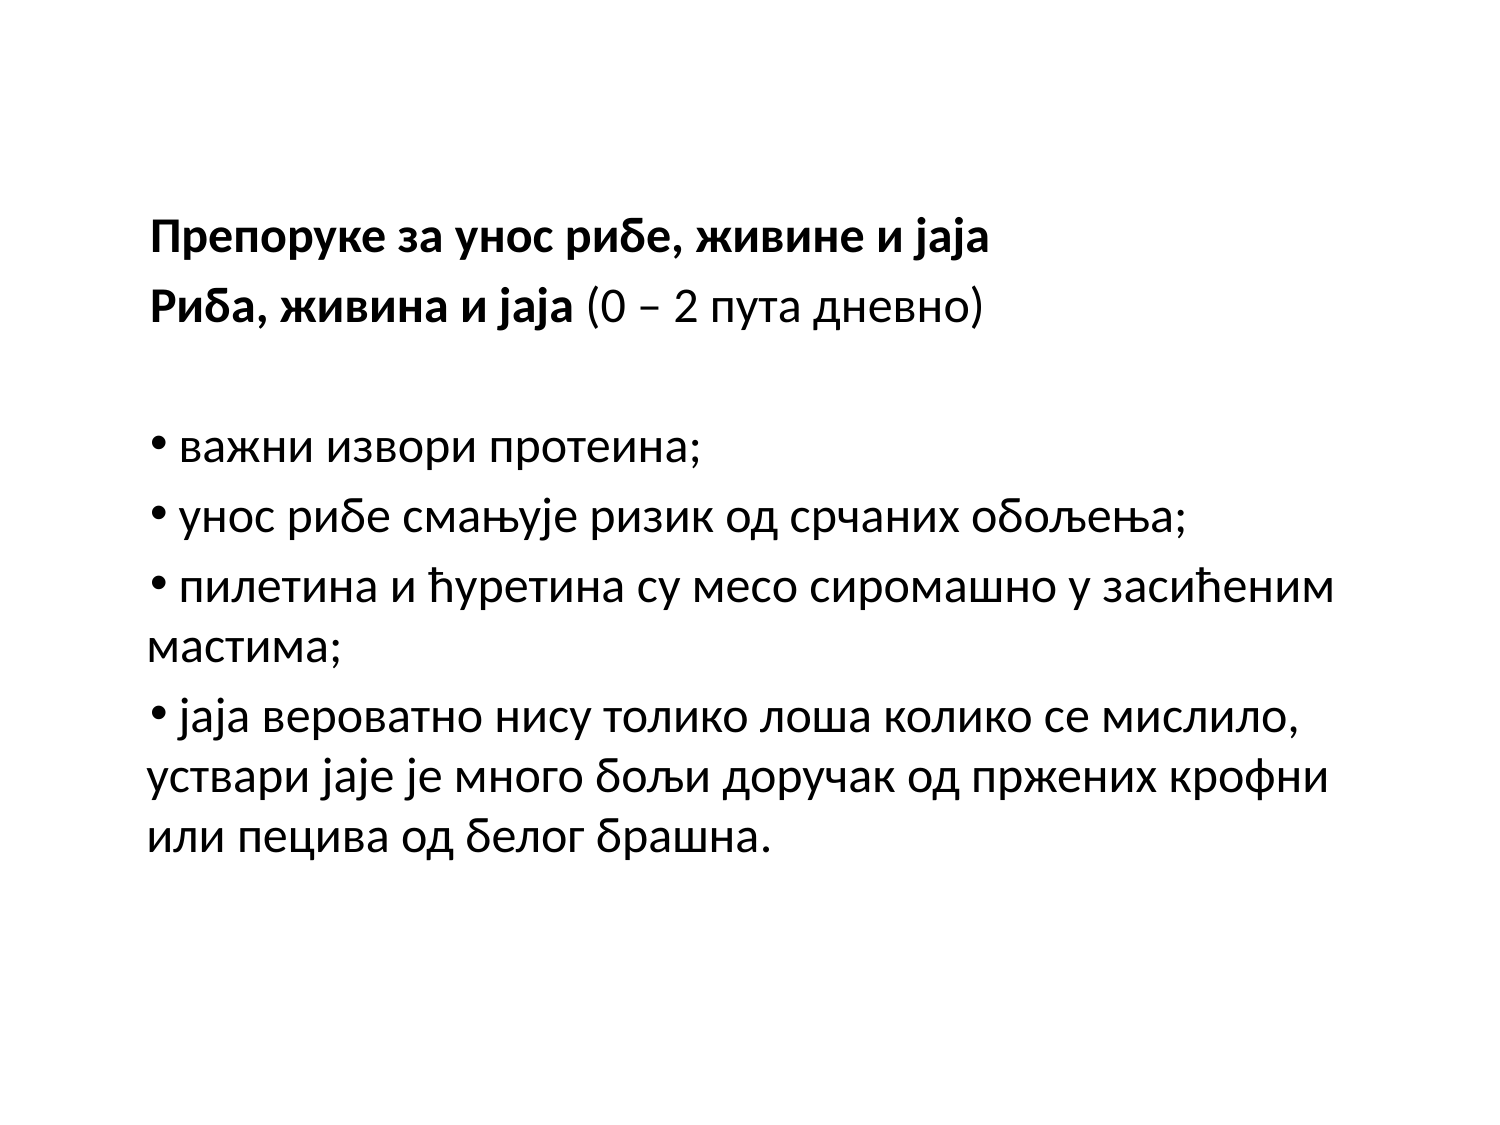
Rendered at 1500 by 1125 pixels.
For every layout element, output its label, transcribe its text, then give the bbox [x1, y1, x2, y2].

list Препоруке за унос рибе, живине и јаја Риба, живина и јаја (0 – 2 пута дневно) важни извори протеина; унос рибе смањује ризик од срчаних обољења; пилетина и ћуретина су месо сиромашно у засићеним мастима; јаја вероватно нису толико лоша колико се мислило, уствари јаје је много бољи доручак од пржених крофни или пецива од белог брашна. [75, 54, 1425, 1005]
